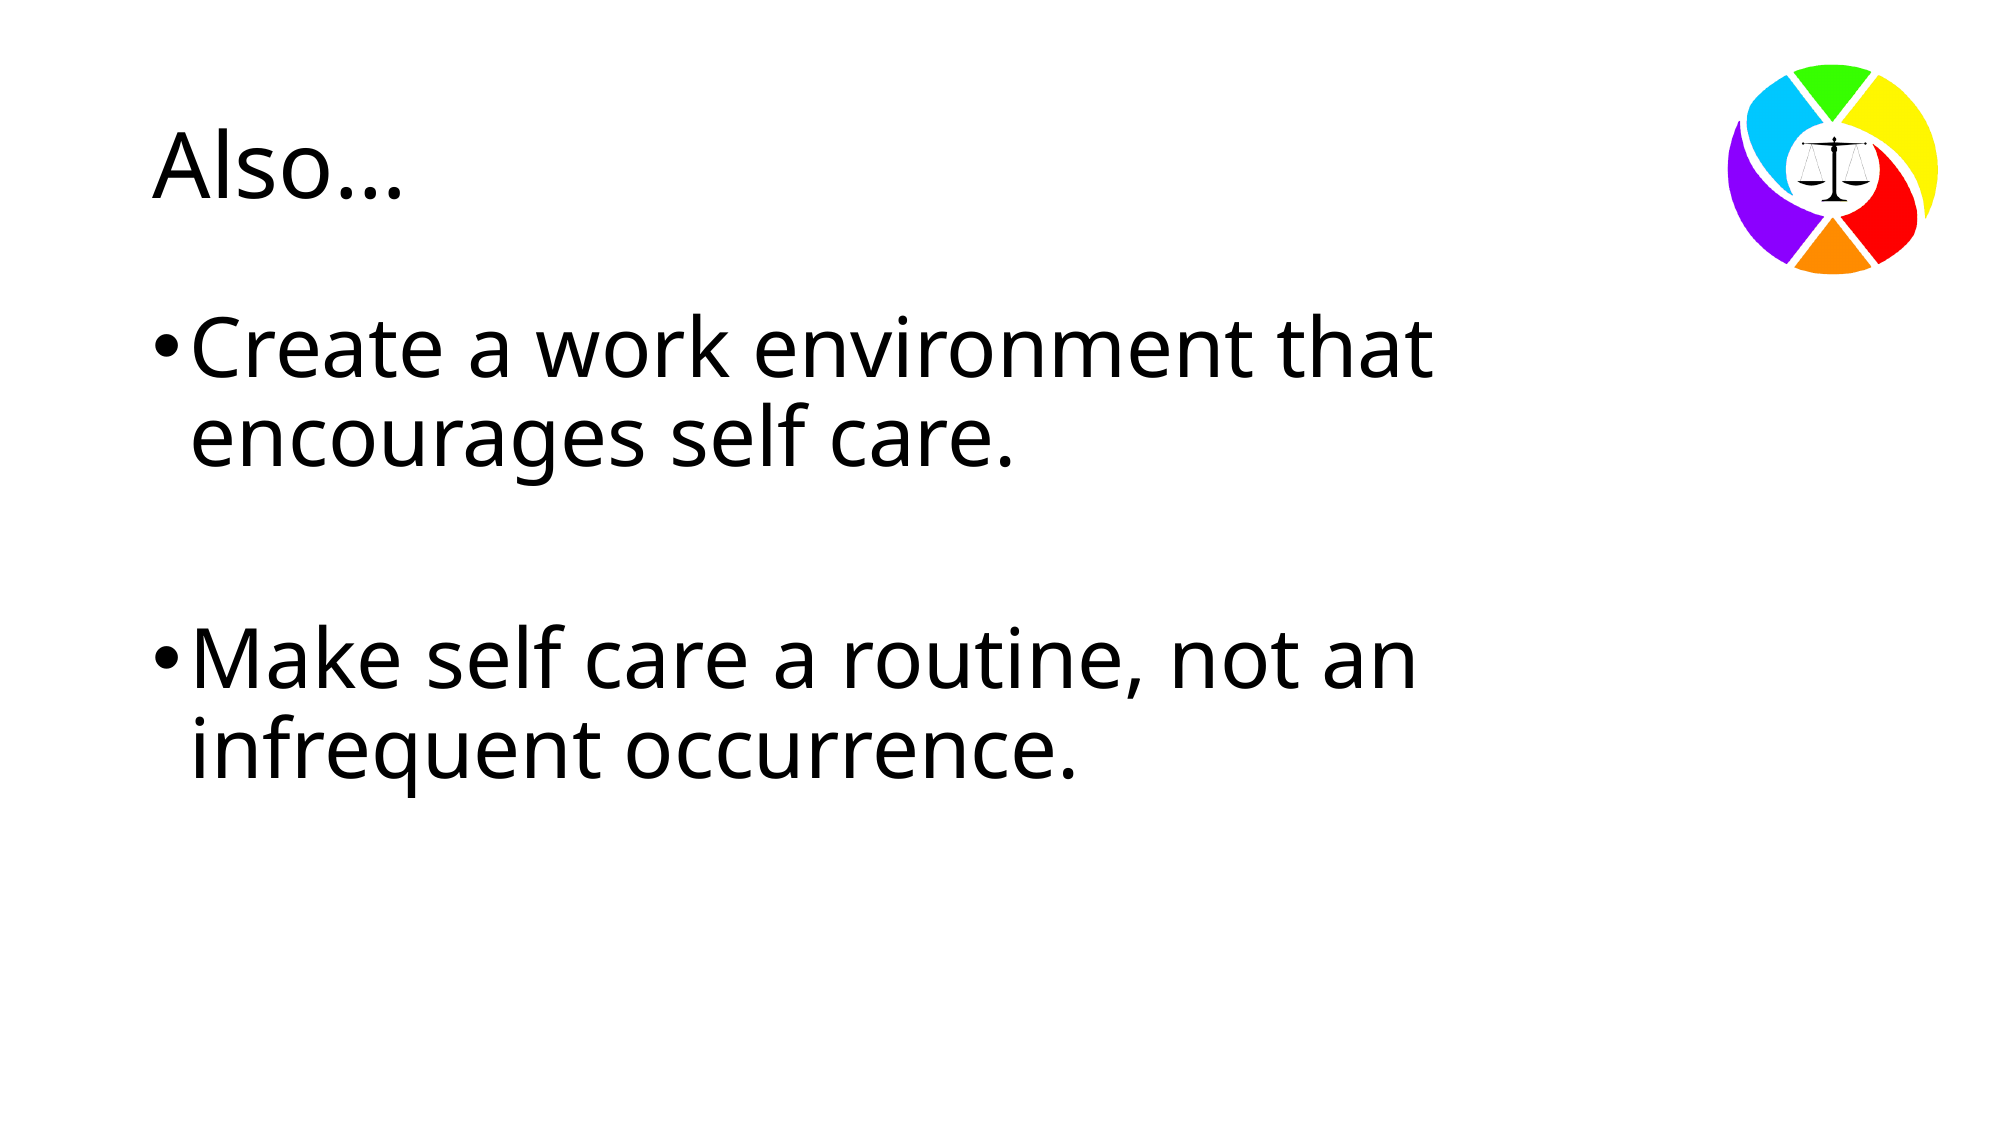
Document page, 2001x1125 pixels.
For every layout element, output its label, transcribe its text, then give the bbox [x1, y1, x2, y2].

picture [1694, 29, 1973, 308]
list Create a work environment that encourages self care. Make self care a routine, not an infrequent occurrence. [137, 297, 1863, 1014]
title Also… [137, 59, 1675, 278]
